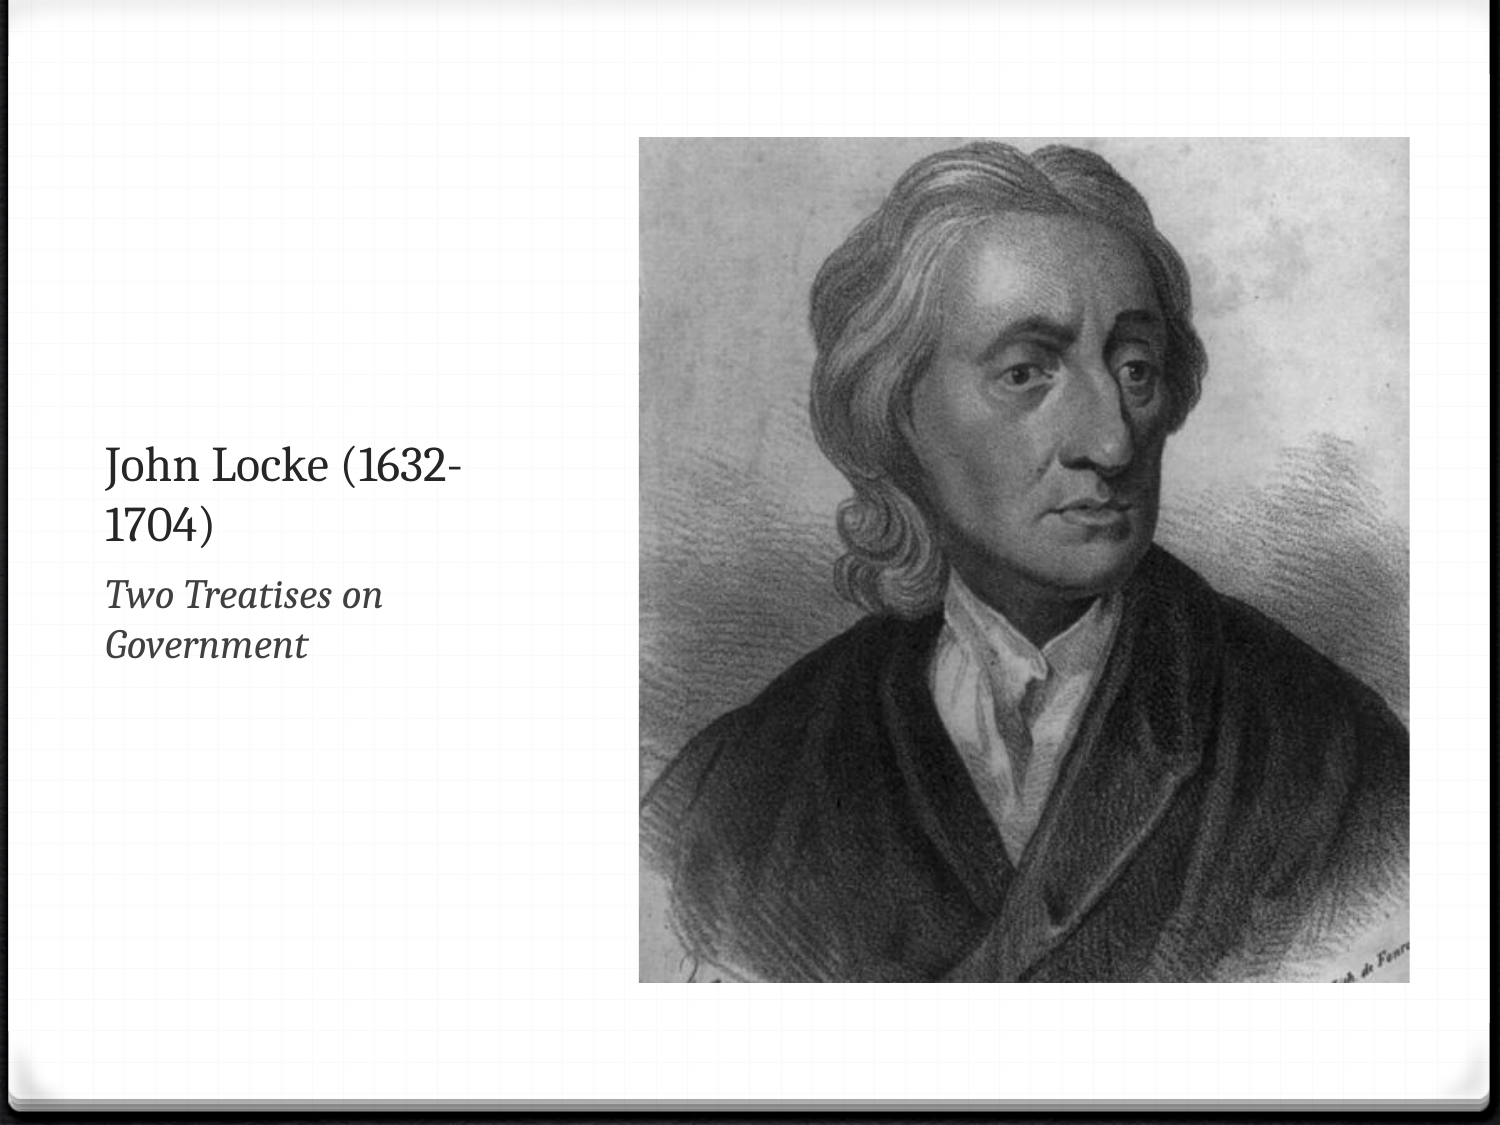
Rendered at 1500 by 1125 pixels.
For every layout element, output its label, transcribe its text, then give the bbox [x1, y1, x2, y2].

title John Locke (1632-1704) [90, 243, 584, 559]
picture [0, 0, 1500, 1125]
list Two Treatises on Government [90, 559, 584, 874]
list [638, 136, 1410, 983]
